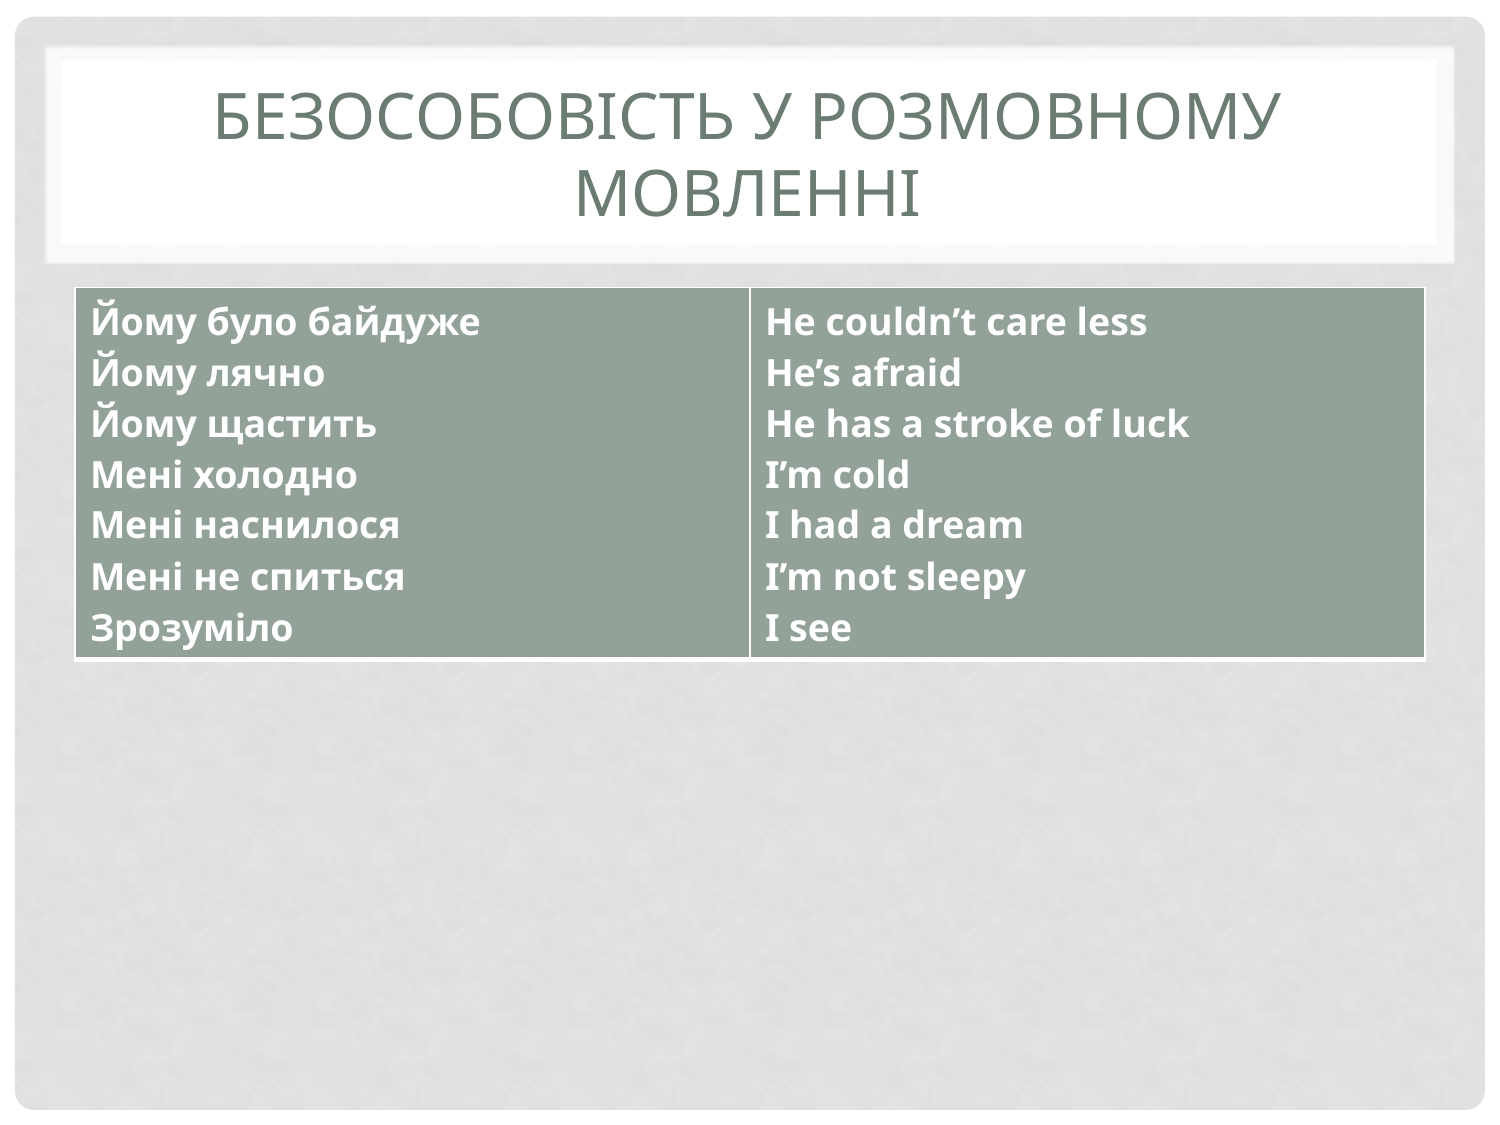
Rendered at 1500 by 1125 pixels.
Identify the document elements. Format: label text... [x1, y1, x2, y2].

title Безособовість у розмовному мовленні [69, 66, 1425, 238]
table_header He couldn’t care less He’s afraid He has a stroke of luck I’m cold I had a dream I’m not sleepy I see [751, 288, 1424, 657]
table_header Йому було байдуже Йому лячно Йому щастить Мені холодно Мені наснилося Мені не спиться Зрозуміло [76, 288, 749, 657]
